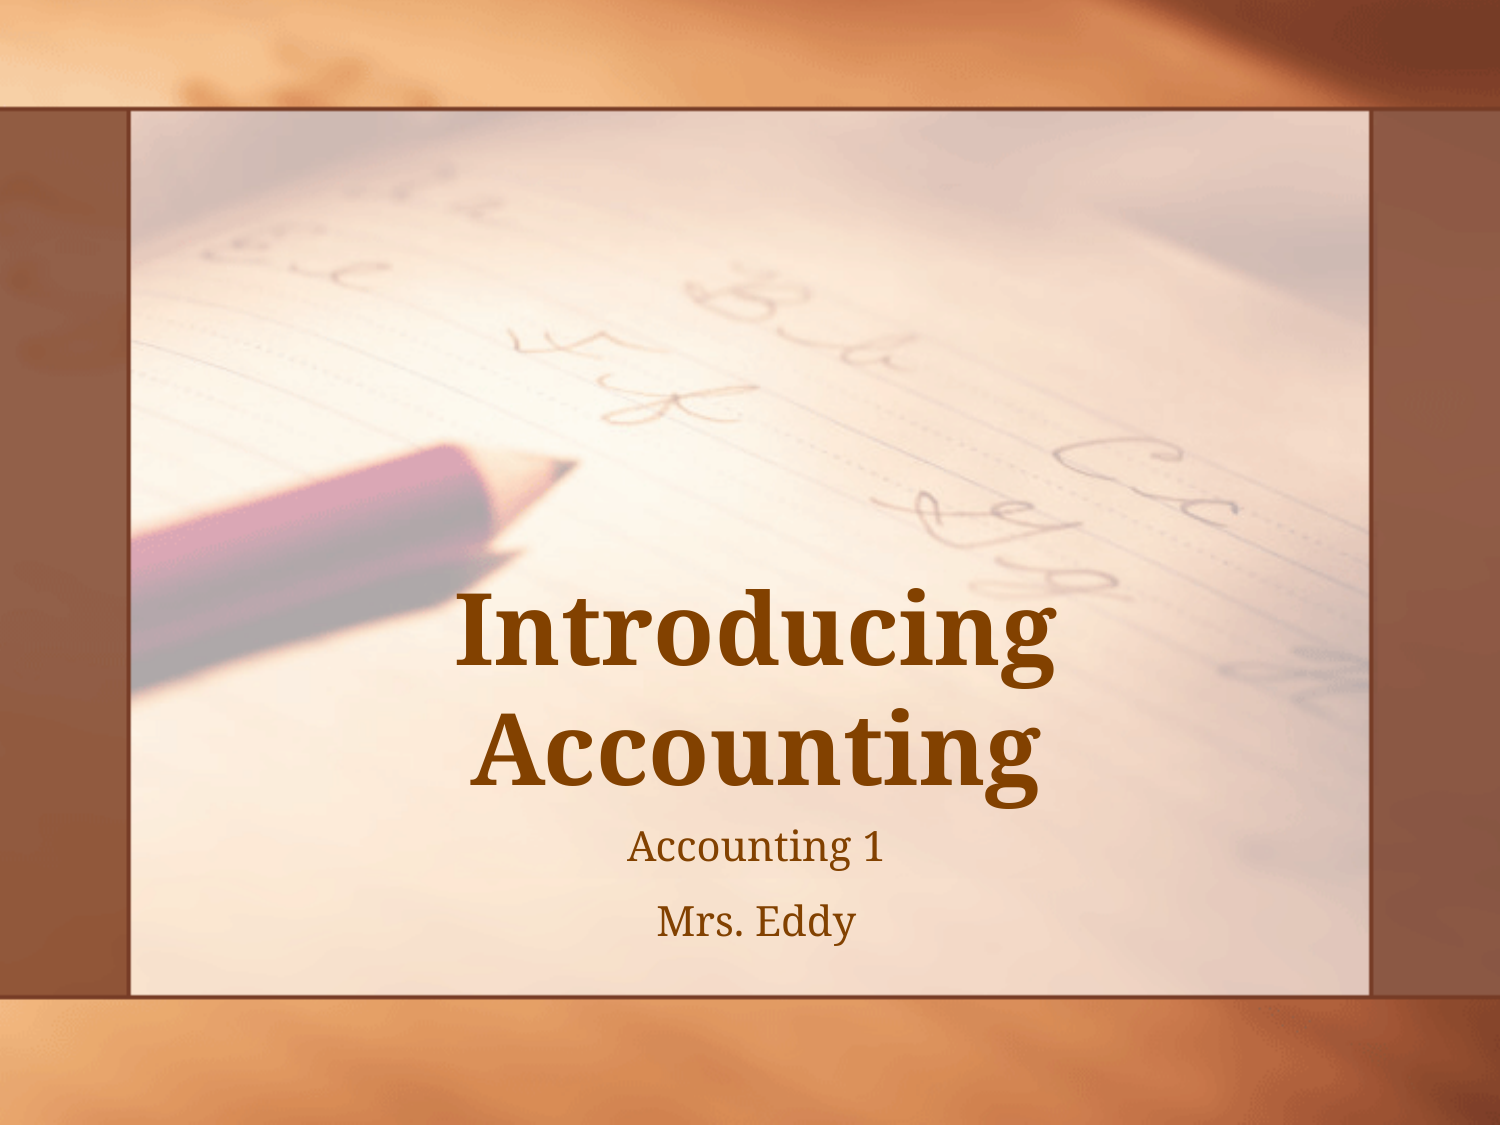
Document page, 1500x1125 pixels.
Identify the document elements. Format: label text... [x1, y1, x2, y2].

picture [0, 0, 1500, 1125]
title Introducing Accounting [287, 549, 1226, 813]
subtitle Accounting 1 Mrs. Eddy [287, 813, 1226, 951]
